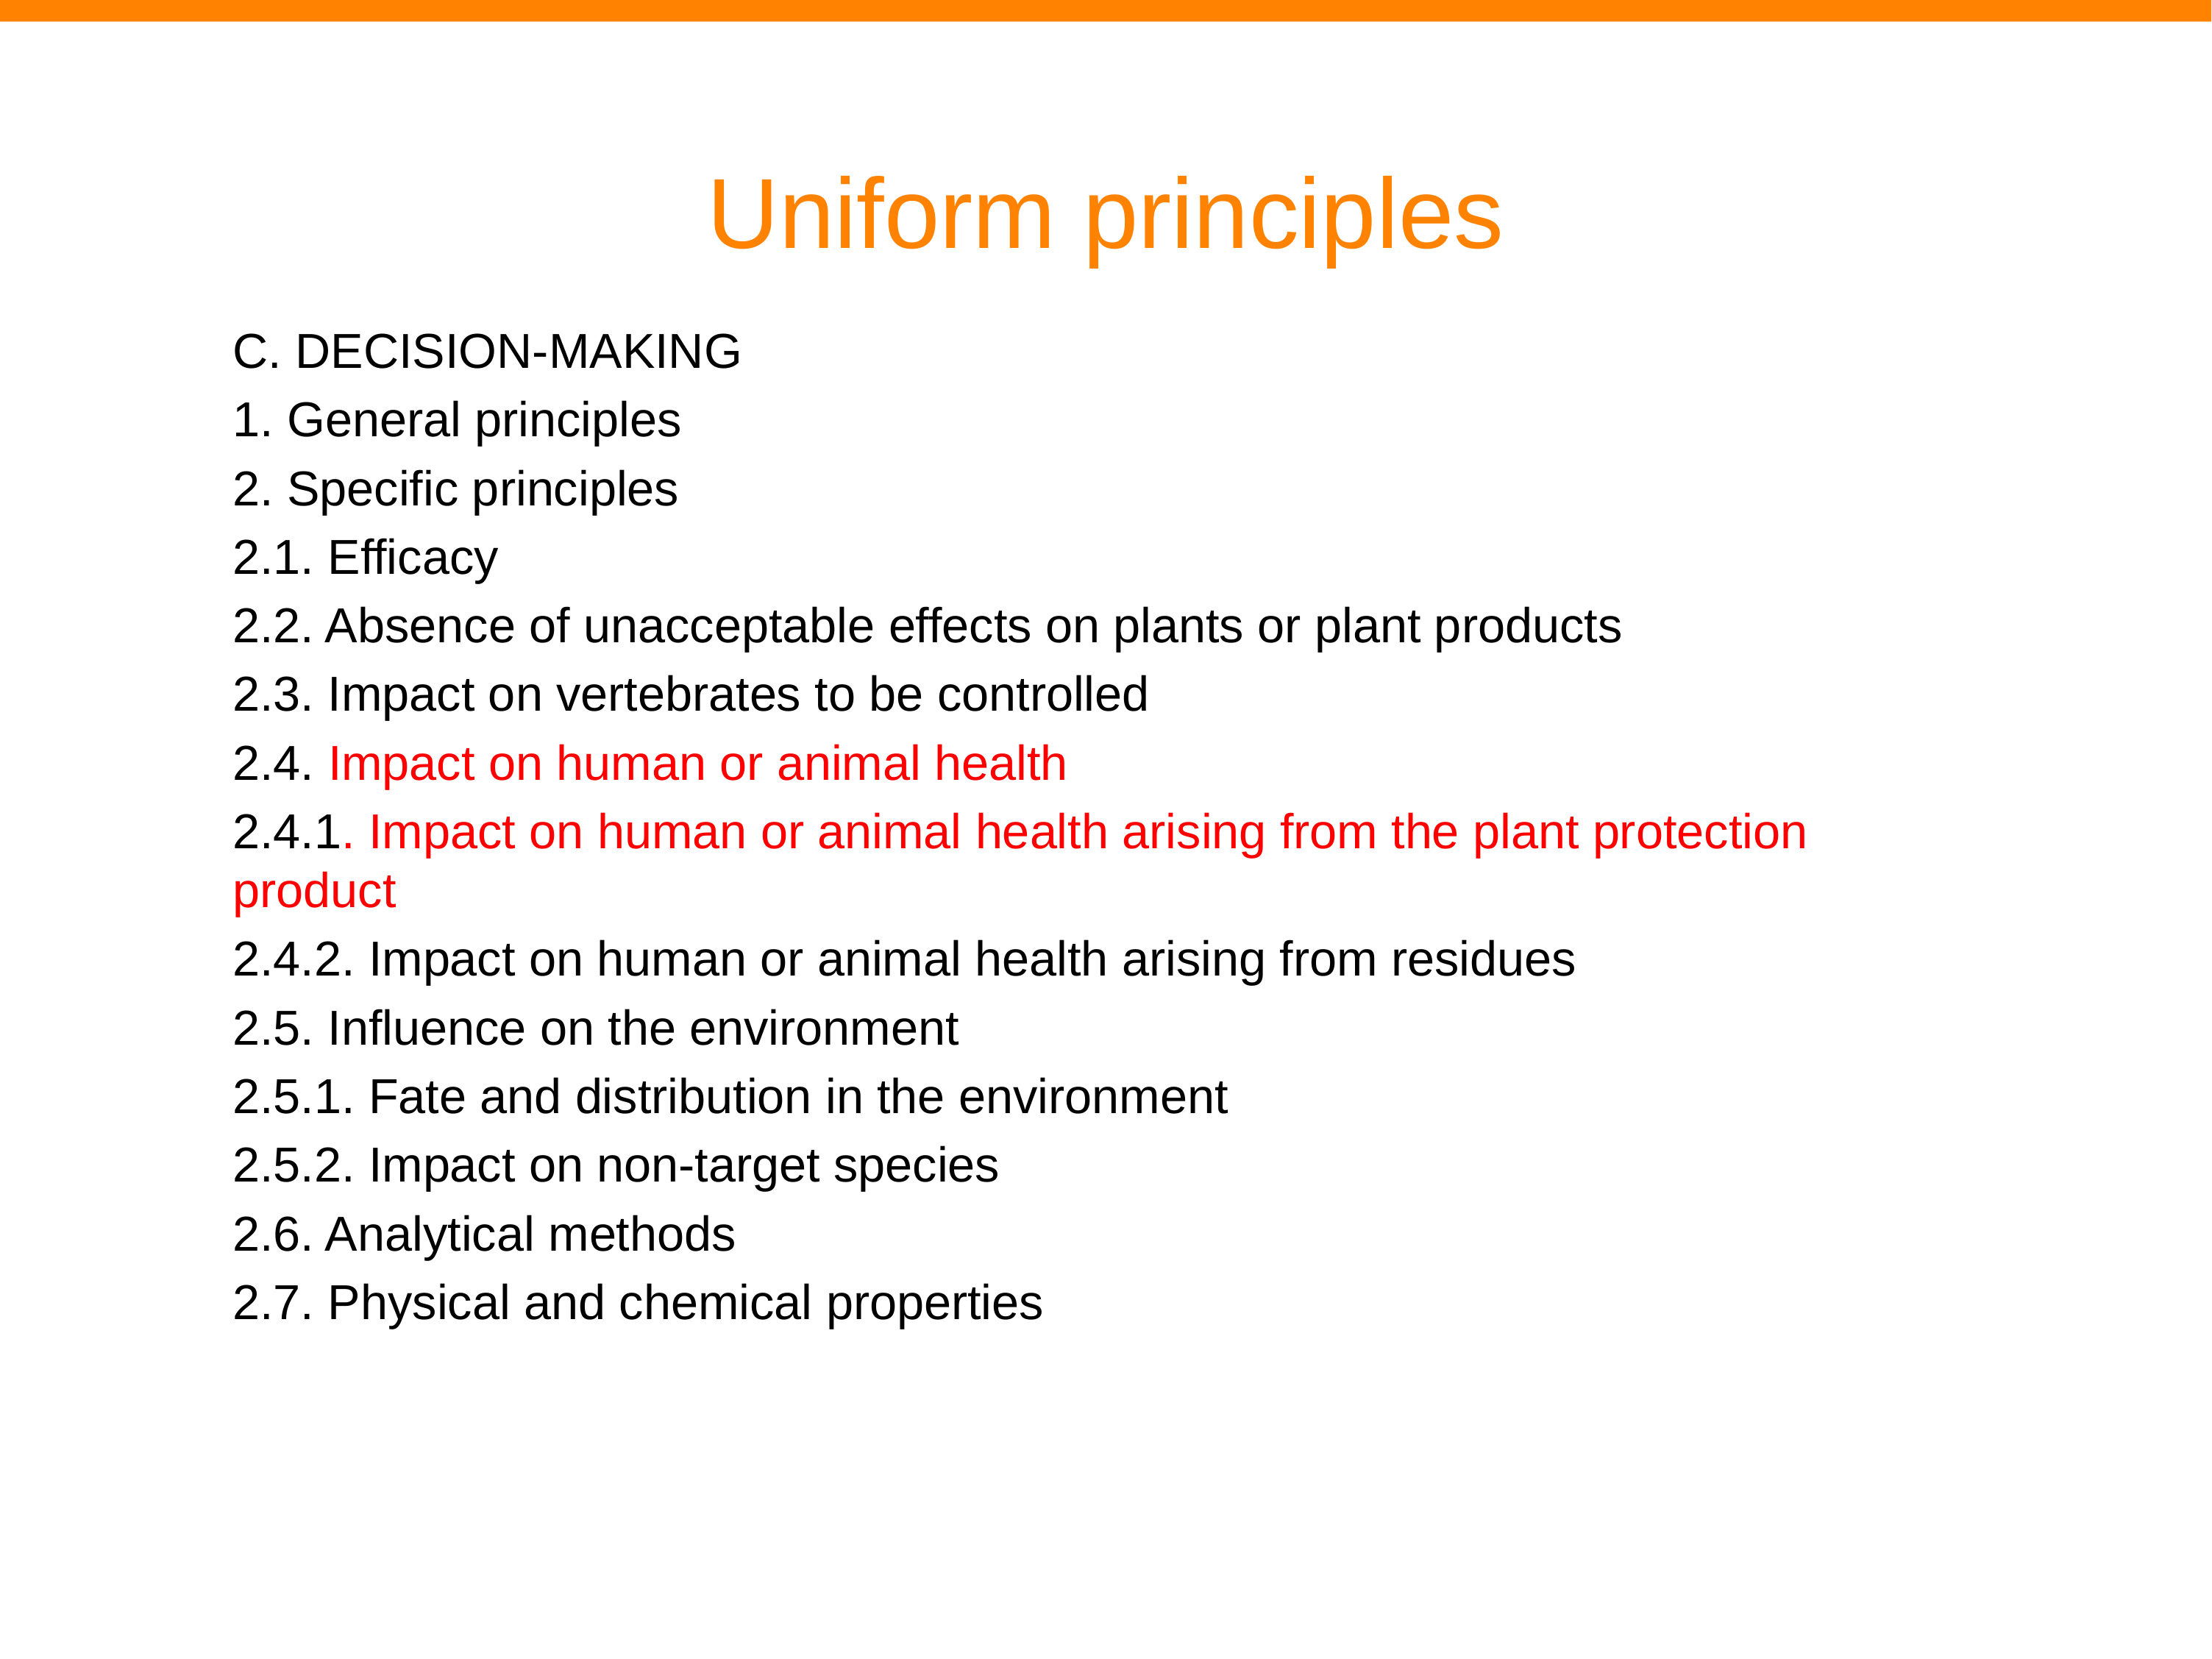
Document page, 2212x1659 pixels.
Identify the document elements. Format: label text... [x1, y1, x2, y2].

title Uniform principles [166, 108, 2046, 308]
subtitle C. DECISION-MAKING 1. General principles 2. Specific principles 2.1. Efficacy 2.2. Absence of unacceptable effects on plants or plant products 2.3. Impact on vertebrates to be controlled 2.4. Impact on human or animal health 2.4.1. Impact on human or animal health arising from the plant protection product 2.4.2. Impact on human or animal health arising from residues 2.5. Influence on the environment 2.5.1. Fate and distribution in the environment 2.5.2. Impact on non-target species 2.6. Analytical methods 2.7. Physical and chemical properties [210, 308, 1957, 1395]
